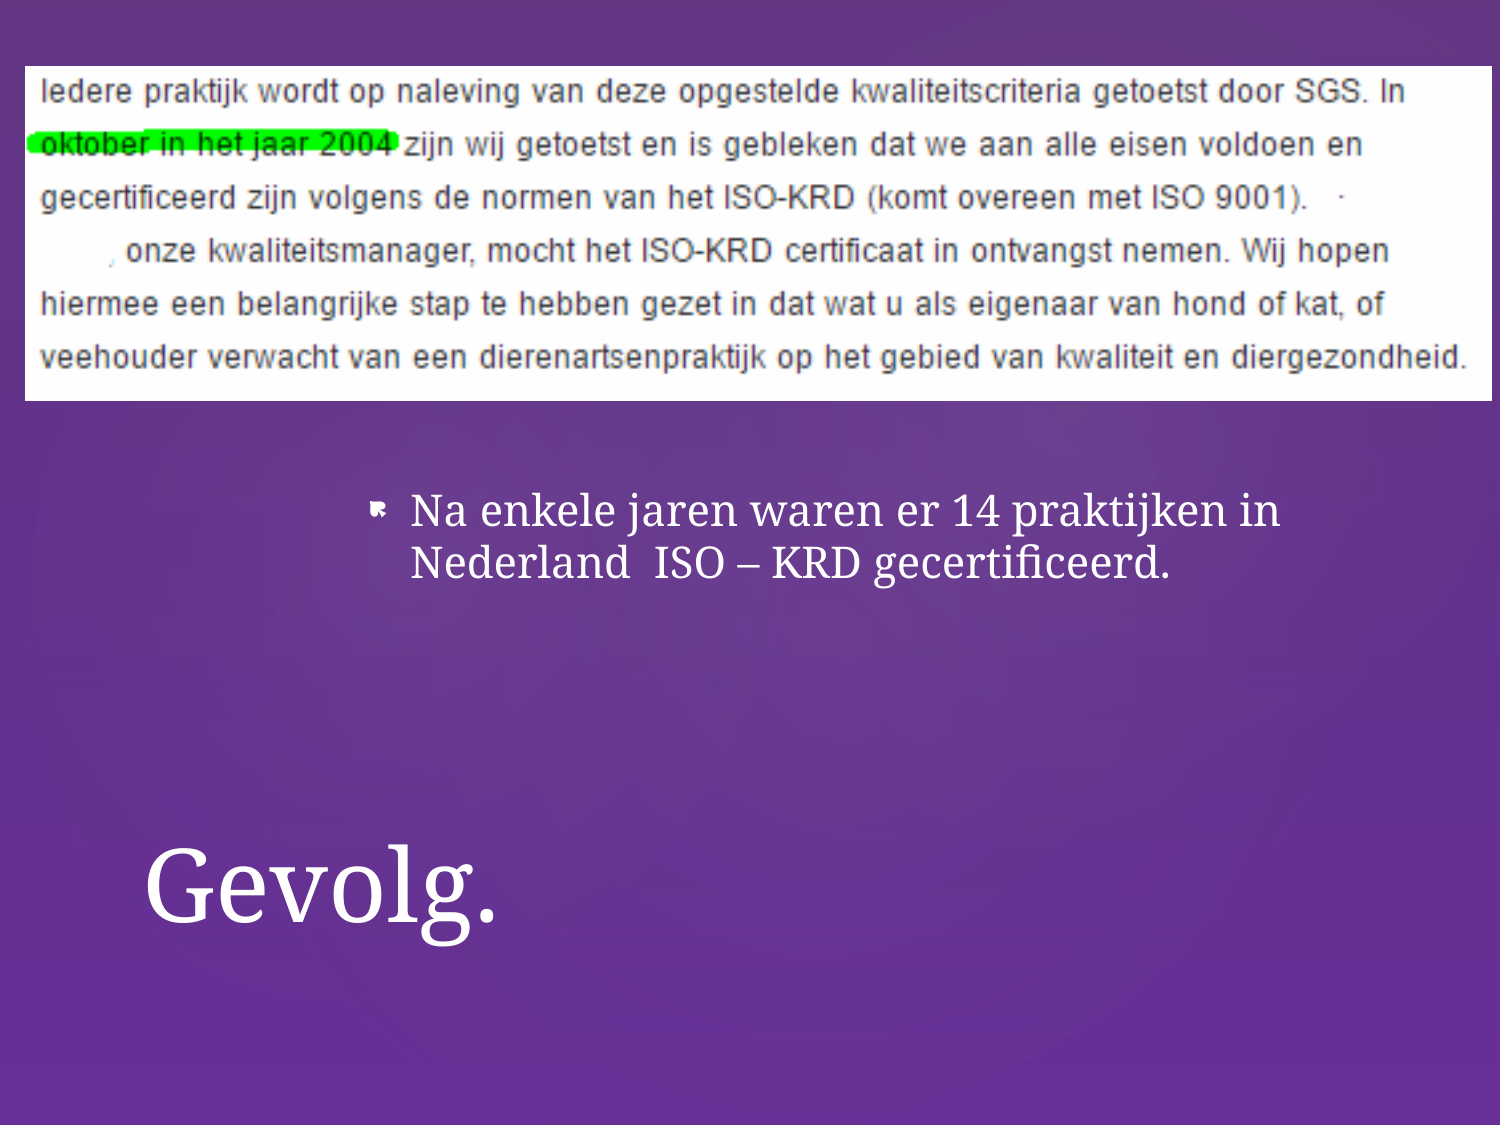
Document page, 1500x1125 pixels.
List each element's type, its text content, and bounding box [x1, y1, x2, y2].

title Gevolg. [127, 800, 1365, 950]
picture [24, 65, 1493, 402]
list Na enkele jaren waren er 14 praktijken in Nederland ISO – KRD gecertificeerd. [350, 418, 1350, 713]
